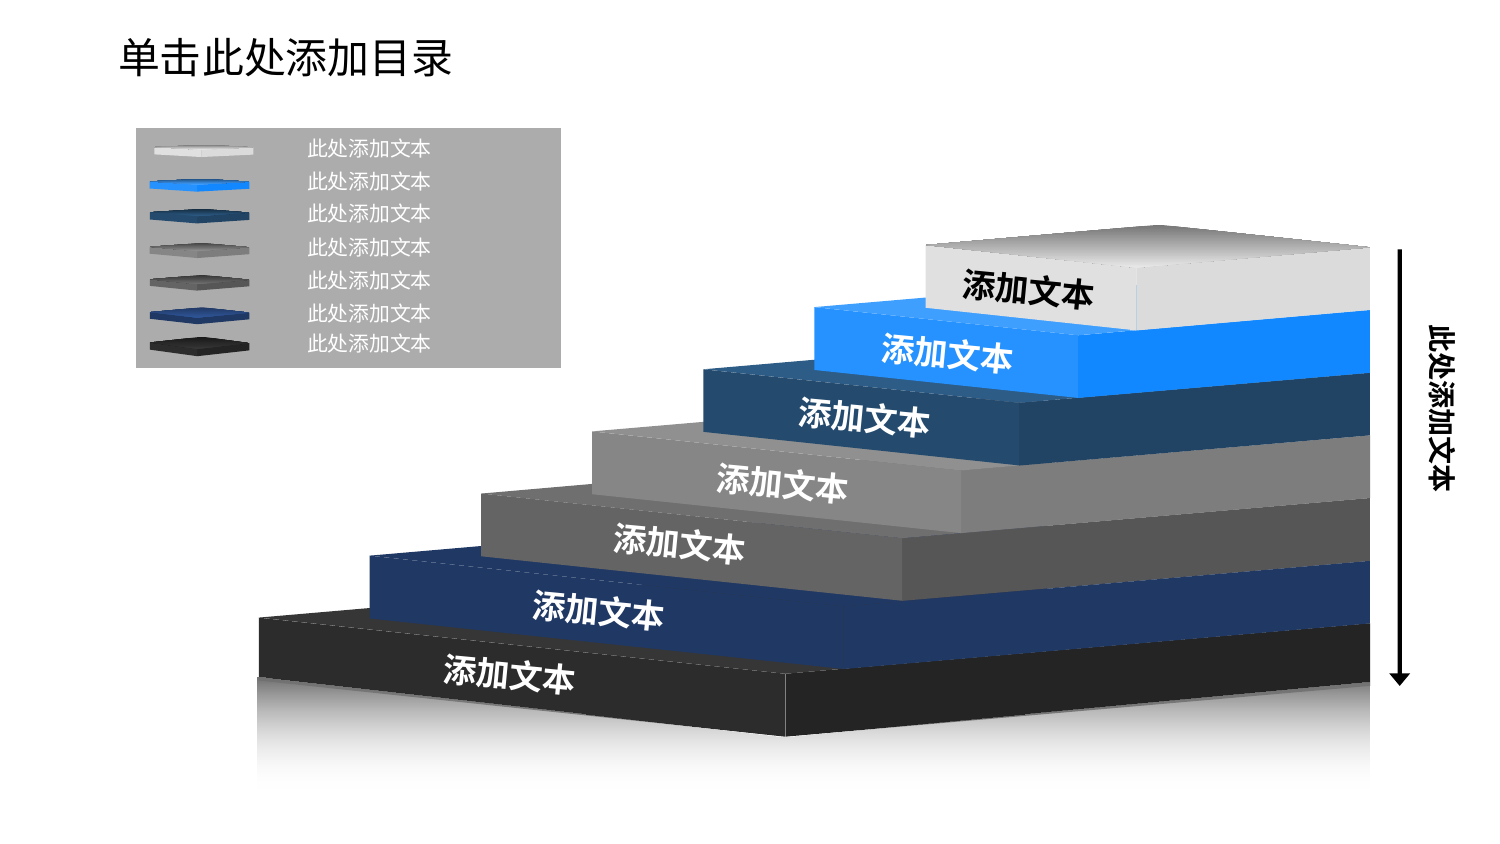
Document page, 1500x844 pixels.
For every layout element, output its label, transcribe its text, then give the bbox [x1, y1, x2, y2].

text_box 此处添加文本 [1391, 219, 1468, 597]
title 单击此处添加目录 [103, 29, 1397, 91]
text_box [135, 126, 562, 370]
text_box [1389, 597, 1411, 686]
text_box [257, 224, 1370, 789]
